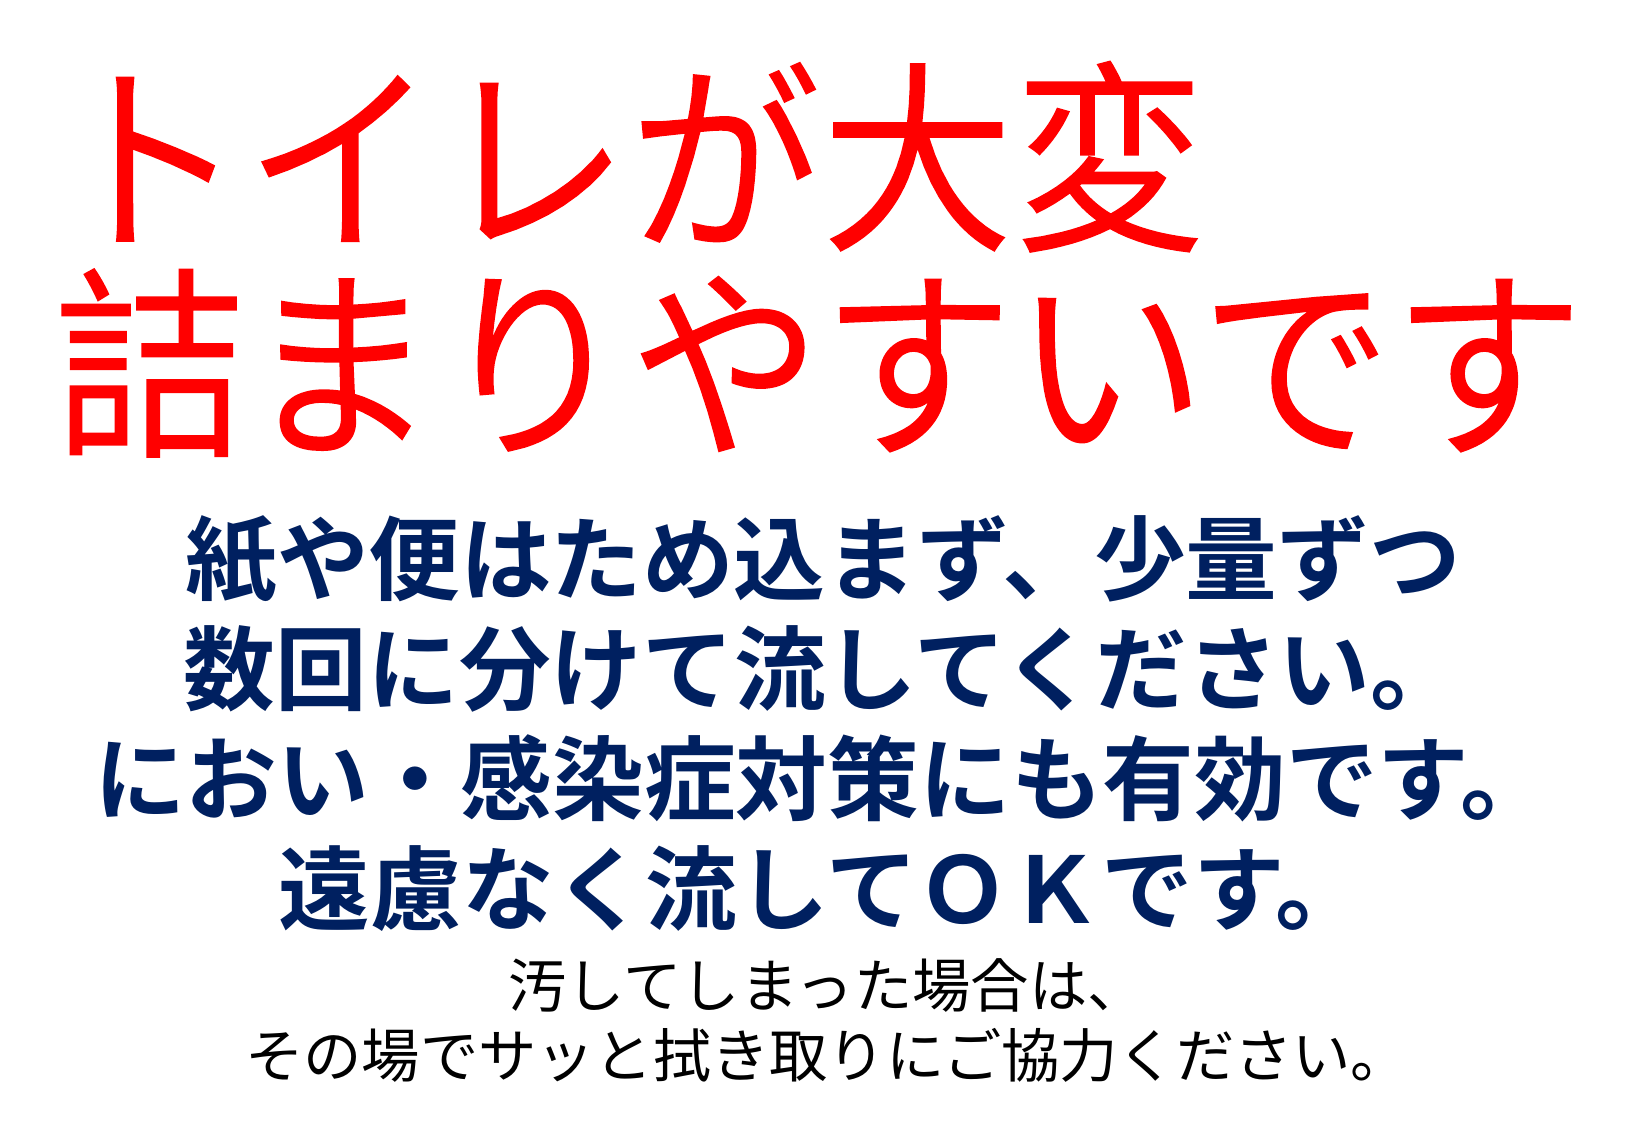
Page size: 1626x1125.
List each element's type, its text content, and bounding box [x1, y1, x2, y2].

text_box 汚してしまった場合は、 その場でサッと拭き取りにご協力ください。 [230, 941, 1424, 1097]
text_box 紙や便はため込まず、少量ずつ 数回に分けて流してください。 におい・感染症対策にも有効です。 遠慮なく流してＯＫです。 [68, 494, 1579, 949]
